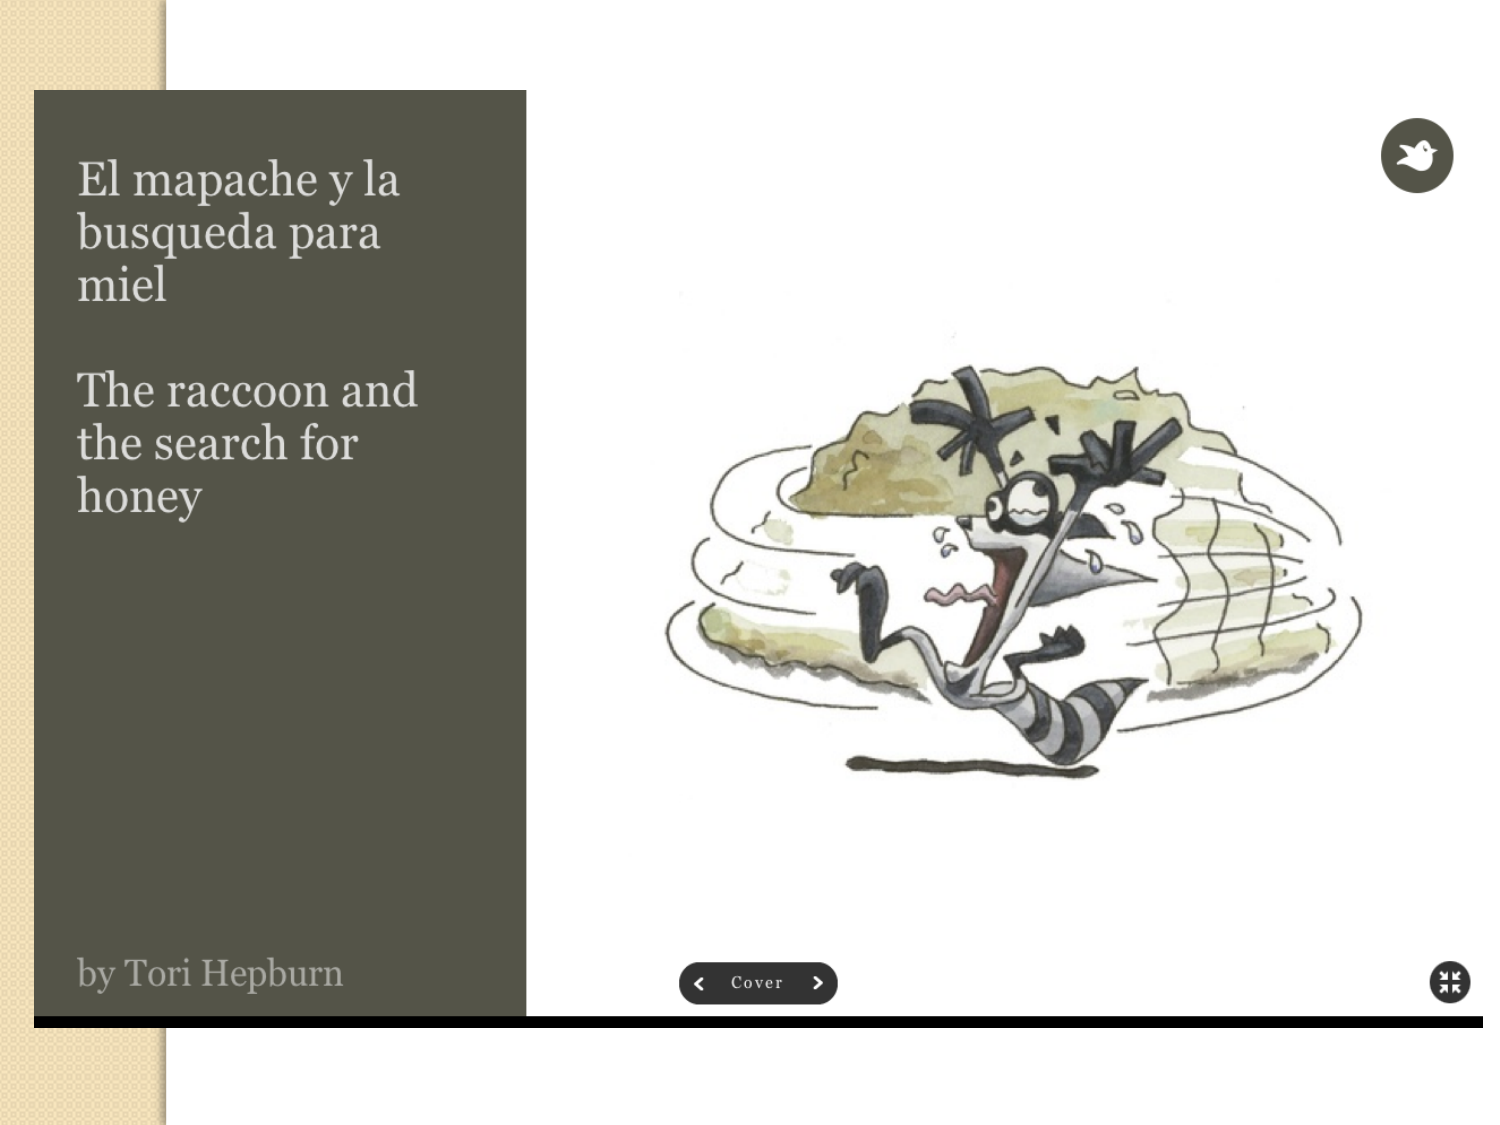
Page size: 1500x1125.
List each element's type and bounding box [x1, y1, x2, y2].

picture [34, 89, 1484, 1028]
